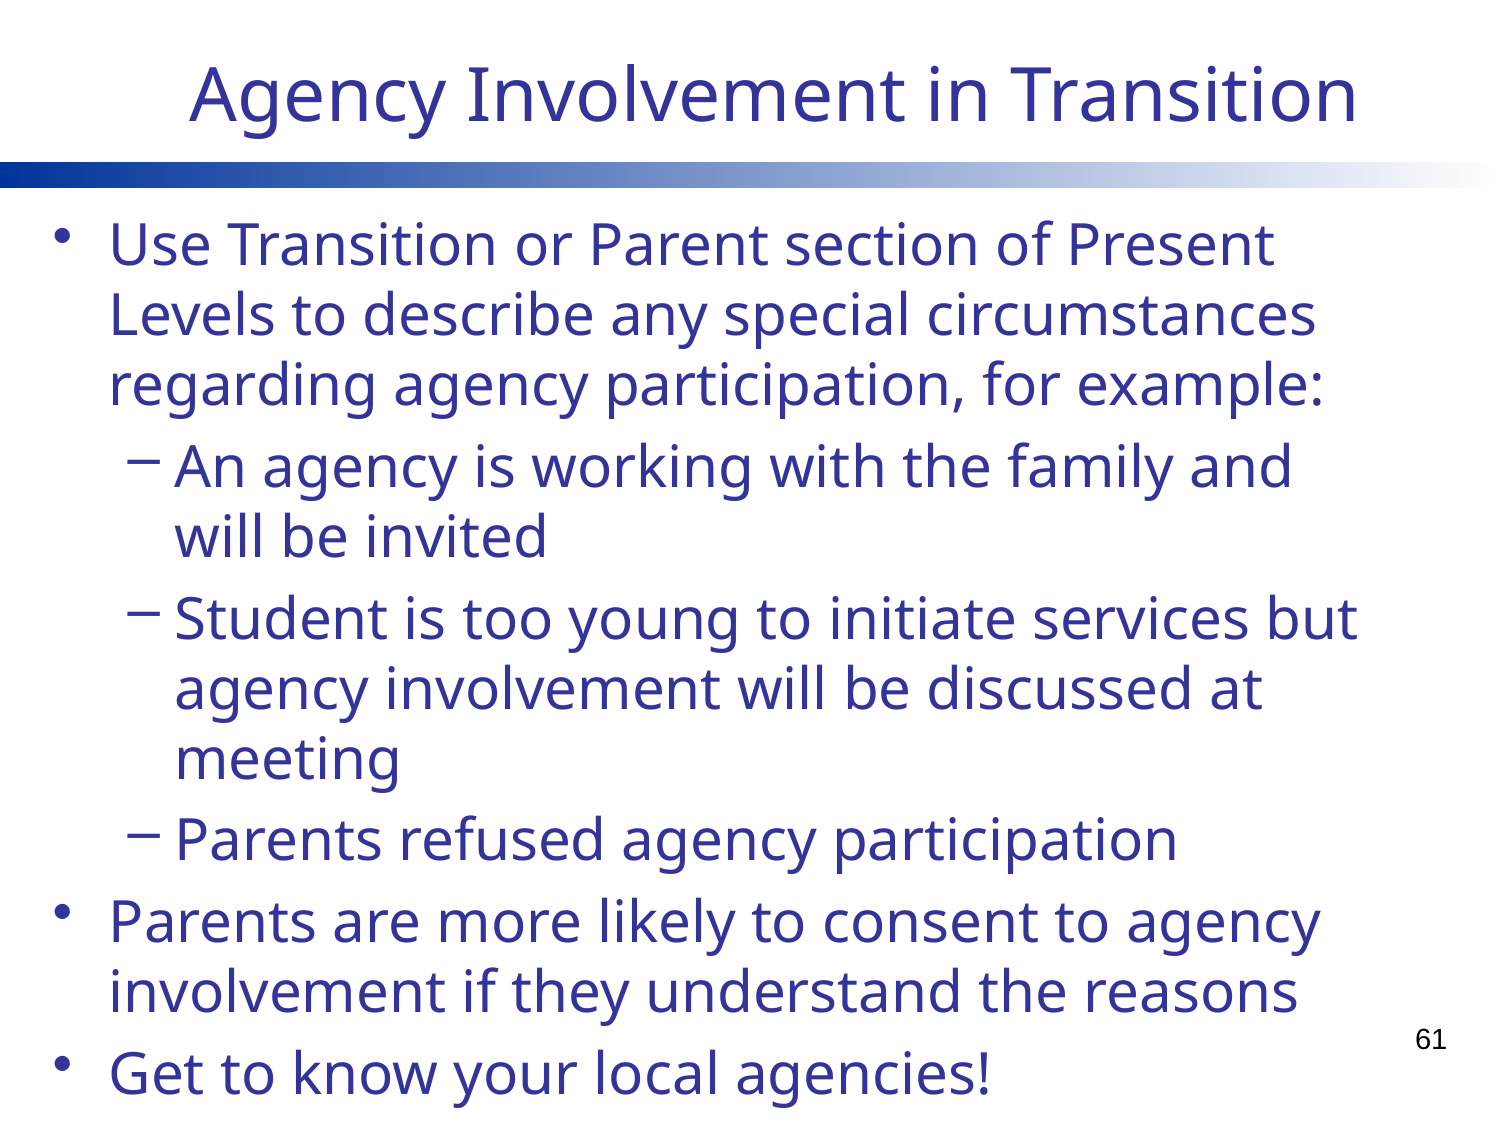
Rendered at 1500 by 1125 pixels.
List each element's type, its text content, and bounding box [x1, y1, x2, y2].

list Use Transition or Parent section of Present Levels to describe any special circumstances regarding agency participation, for example: An agency is working with the family and will be invited Student is too young to initiate services but agency involvement will be discussed at meeting Parents refused agency participation Parents are more likely to consent to agency involvement if they understand the reasons Get to know your local agencies! [37, 200, 1400, 1075]
title Agency Involvement in Transition [125, 45, 1425, 138]
slide_number 61 [1387, 1012, 1463, 1091]
